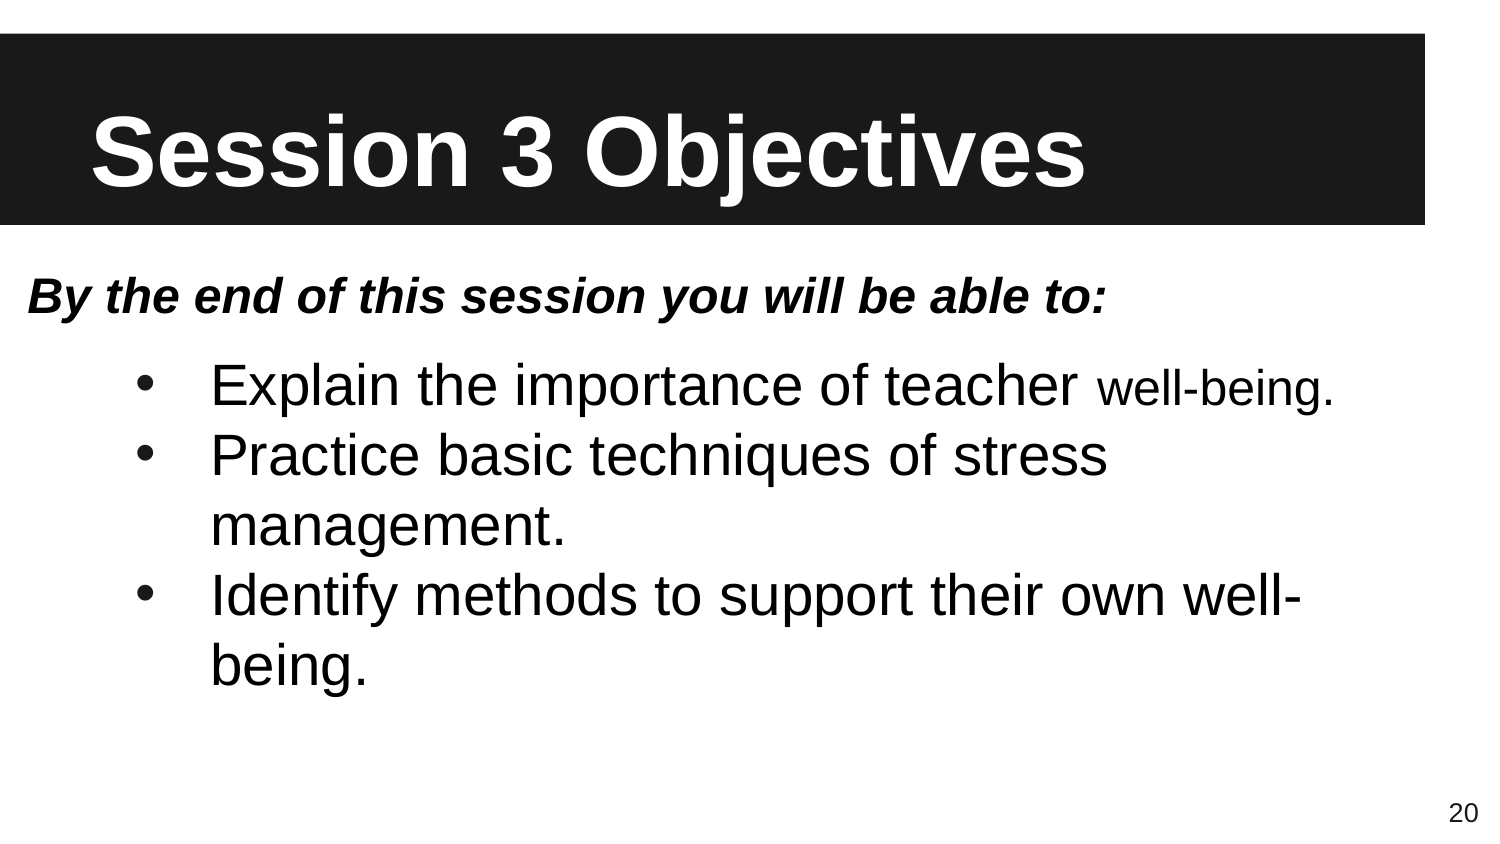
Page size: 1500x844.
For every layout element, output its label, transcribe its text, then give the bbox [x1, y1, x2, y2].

slide_number 20 [1403, 779, 1494, 844]
list Explain the importance of teacher well-being. Practice basic techniques of stress management. Identify methods to support their own well-being. [120, 331, 1362, 823]
title Session 3 Objectives [75, 33, 1425, 221]
text_box By the end of this session you will be able to: [0, 256, 1343, 331]
